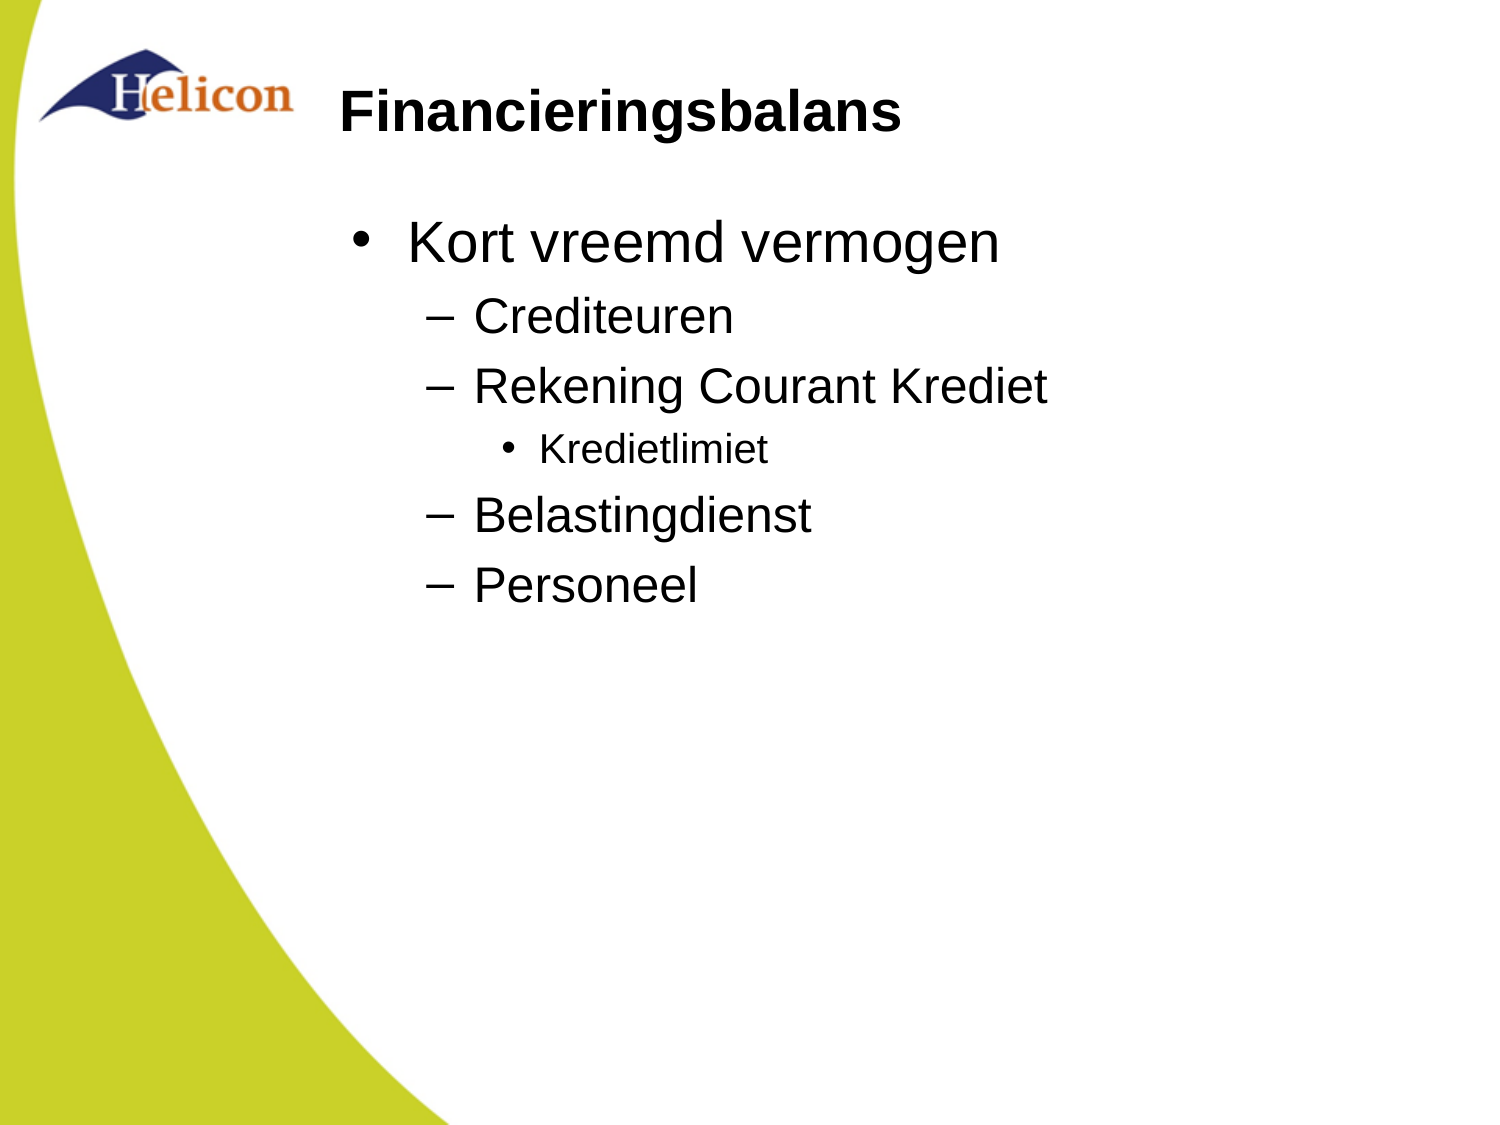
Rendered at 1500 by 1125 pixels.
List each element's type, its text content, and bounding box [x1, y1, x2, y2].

list Kort vreemd vermogen Crediteuren Rekening Courant Krediet Kredietlimiet Belastingdienst Personeel [336, 196, 1425, 1005]
picture [0, 0, 1500, 1125]
title Financieringsbalans [324, 54, 1415, 161]
